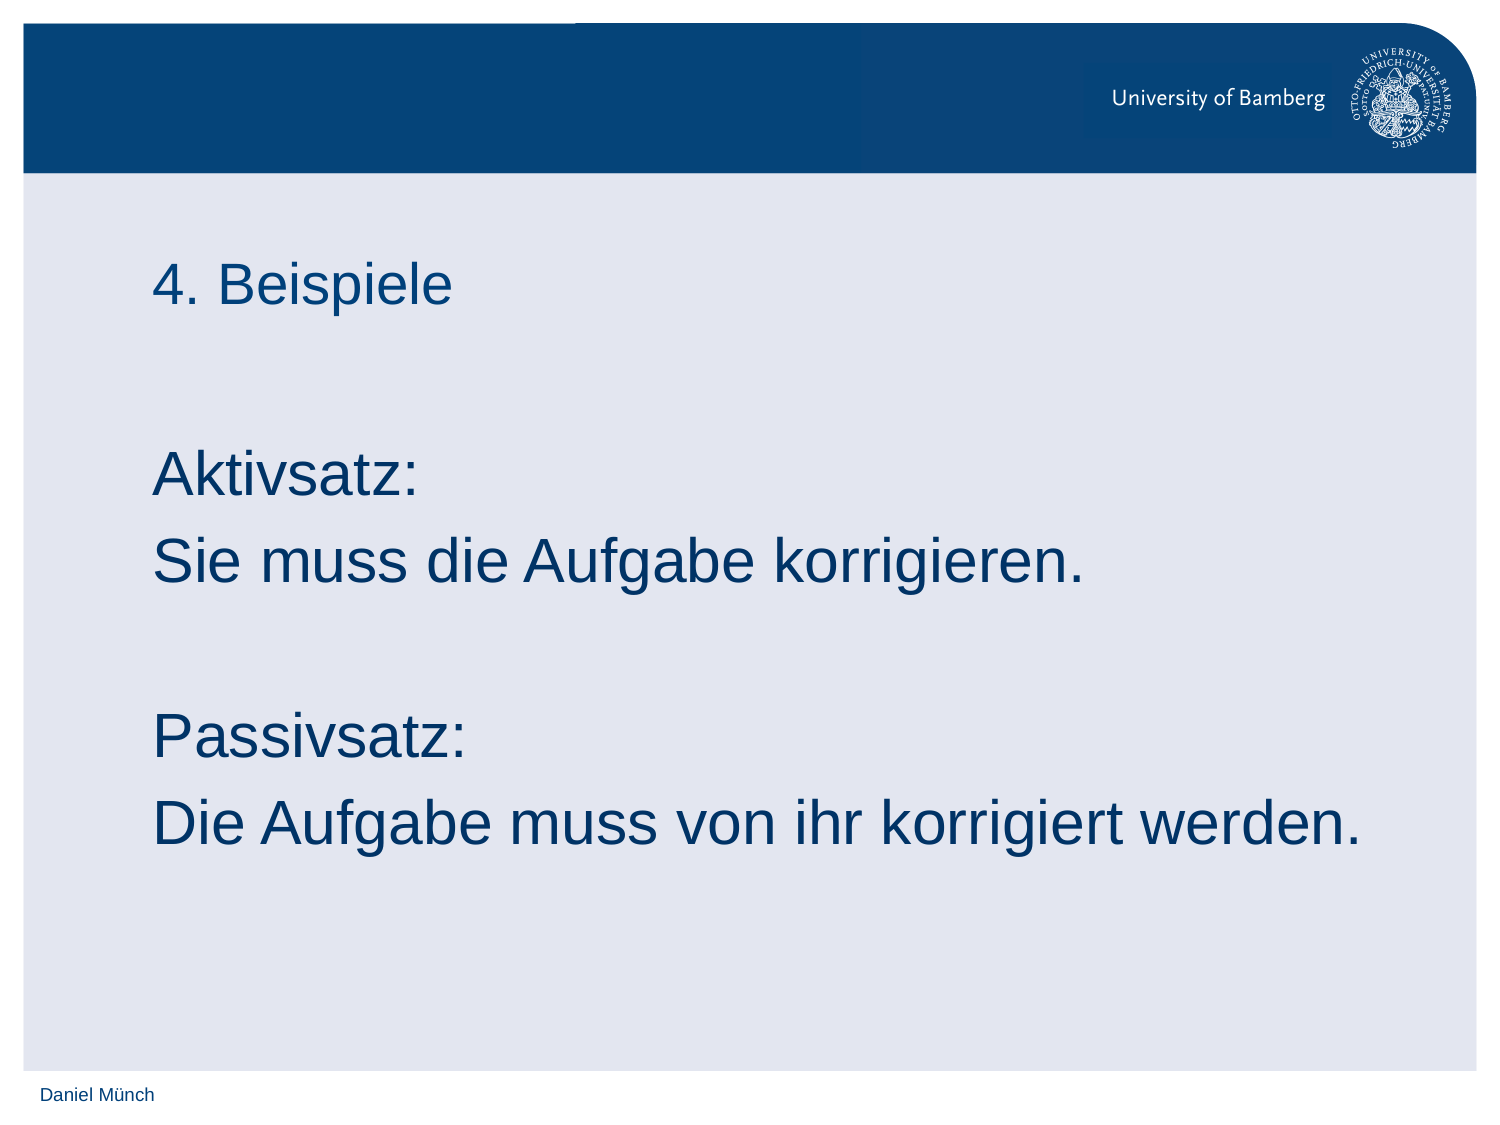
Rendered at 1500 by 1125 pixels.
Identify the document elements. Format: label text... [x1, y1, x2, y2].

picture [0, 0, 1500, 1125]
title 4. Beispiele [137, 187, 1363, 375]
list Aktivsatz: Sie muss die Aufgabe korrigieren. Passivsatz: Die Aufgabe muss von ihr korrigiert werden. [137, 425, 1436, 1008]
